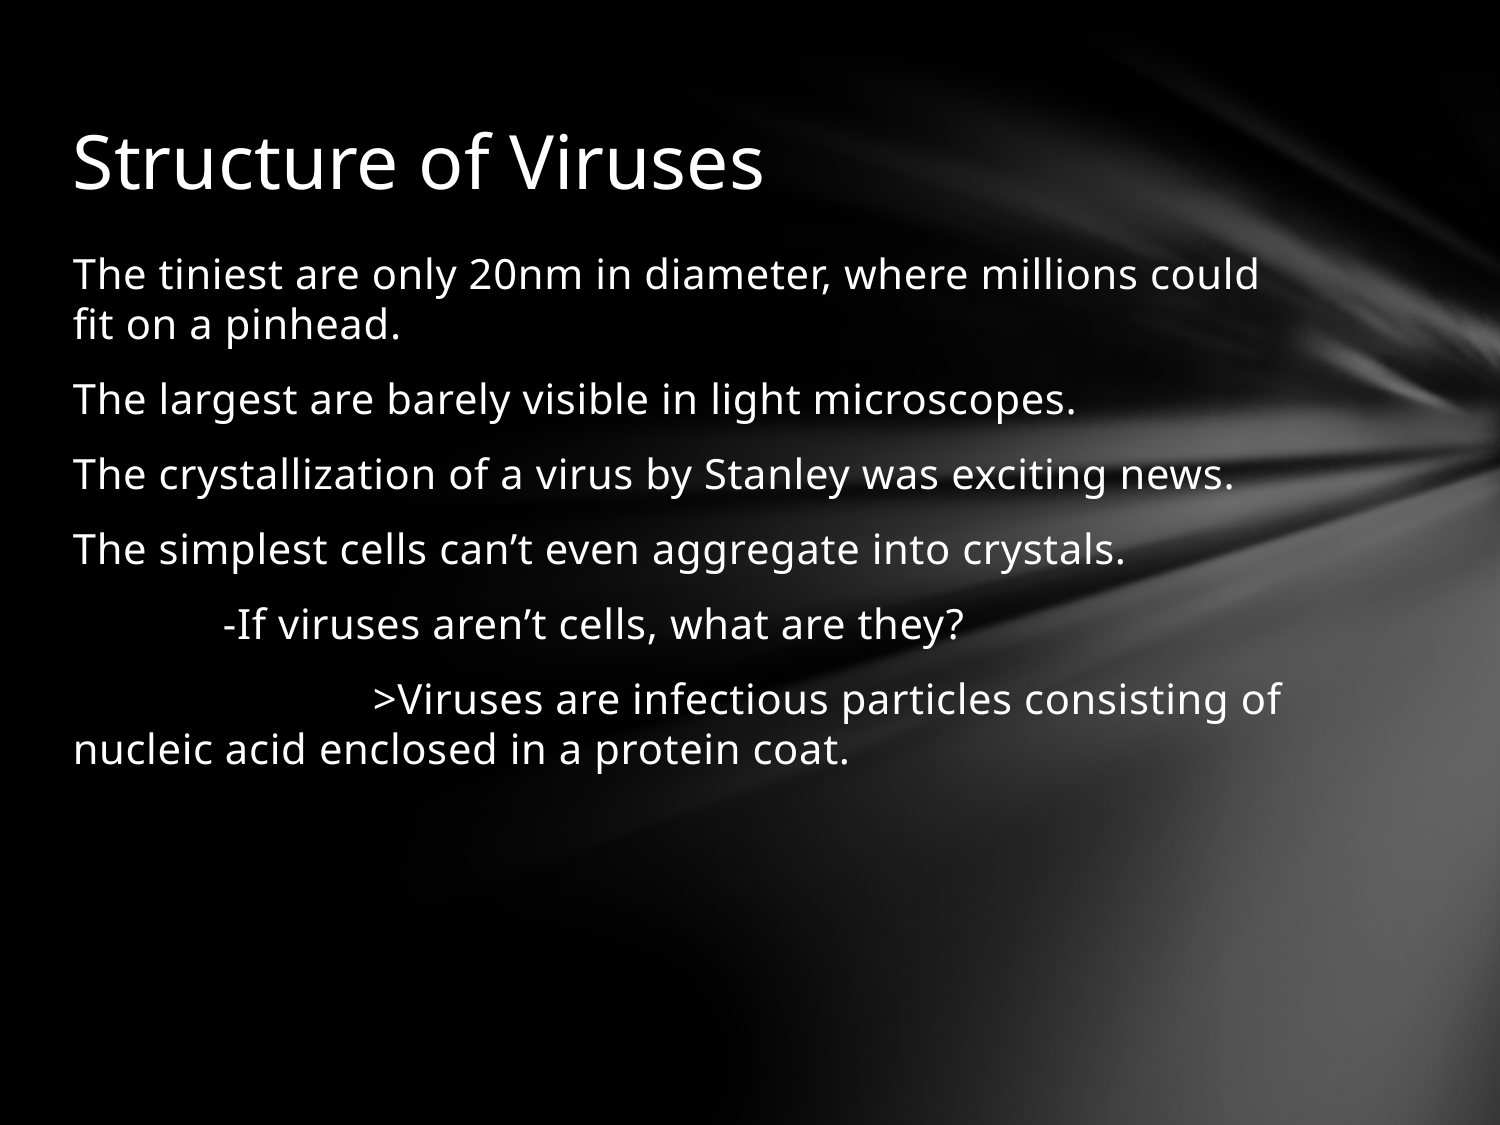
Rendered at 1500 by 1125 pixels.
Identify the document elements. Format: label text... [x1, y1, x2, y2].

title Structure of Viruses [57, 37, 1318, 213]
list The tiniest are only 20nm in diameter, where millions could fit on a pinhead. The largest are barely visible in light microscopes. The crystallization of a virus by Stanley was exciting news. The simplest cells can’t even aggregate into crystals. -If viruses aren’t cells, what are they? >Viruses are infectious particles consisting of nucleic acid enclosed in a protein coat. [57, 239, 1318, 1015]
